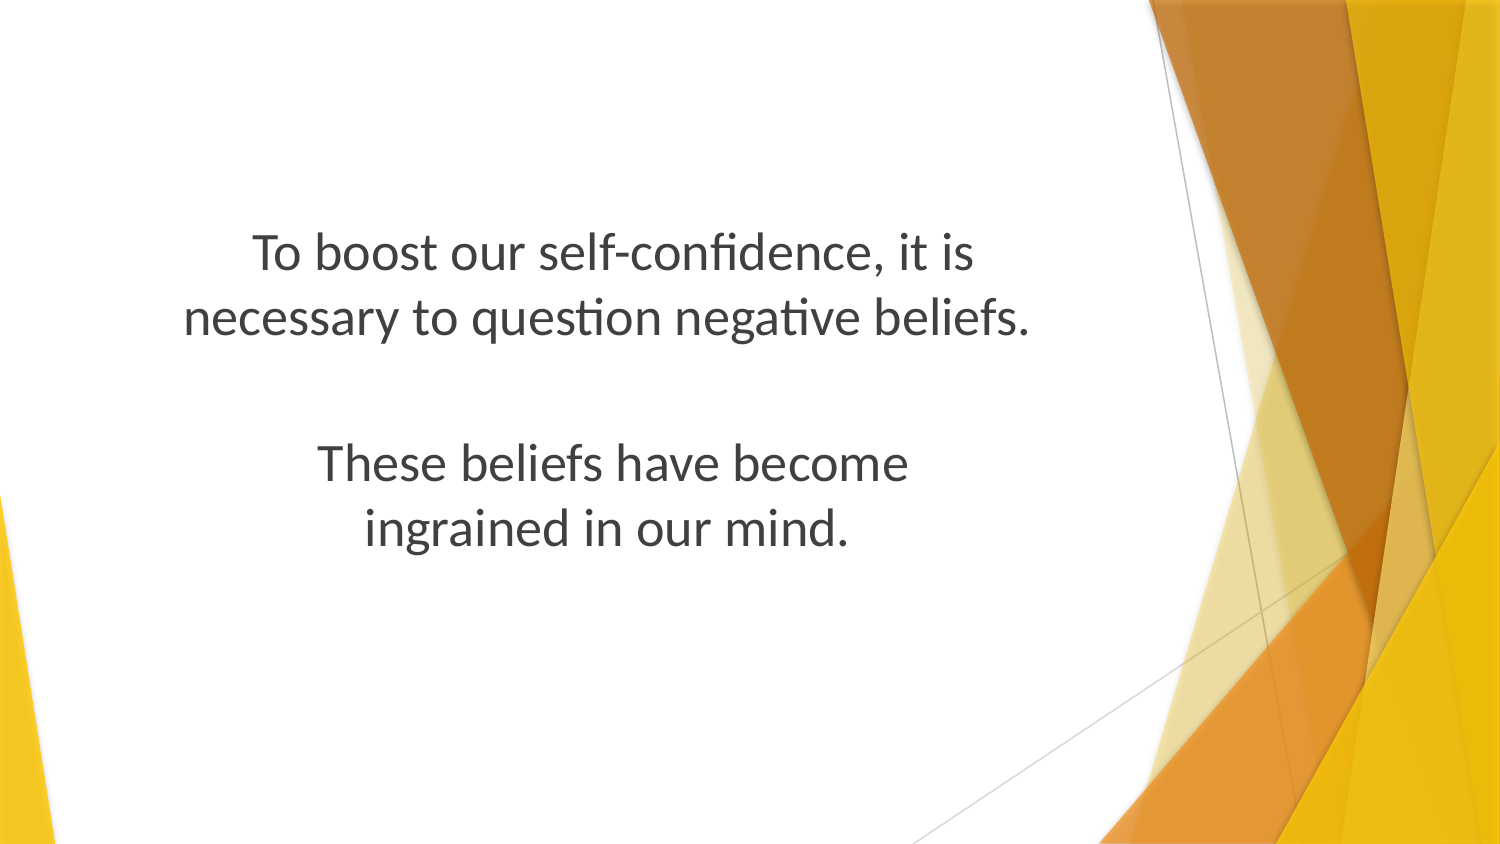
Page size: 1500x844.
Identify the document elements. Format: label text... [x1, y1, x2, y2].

list To boost our self-confidence, it is necessary to question negative beliefs. These beliefs have become ingrained in our mind. [53, 209, 1176, 576]
